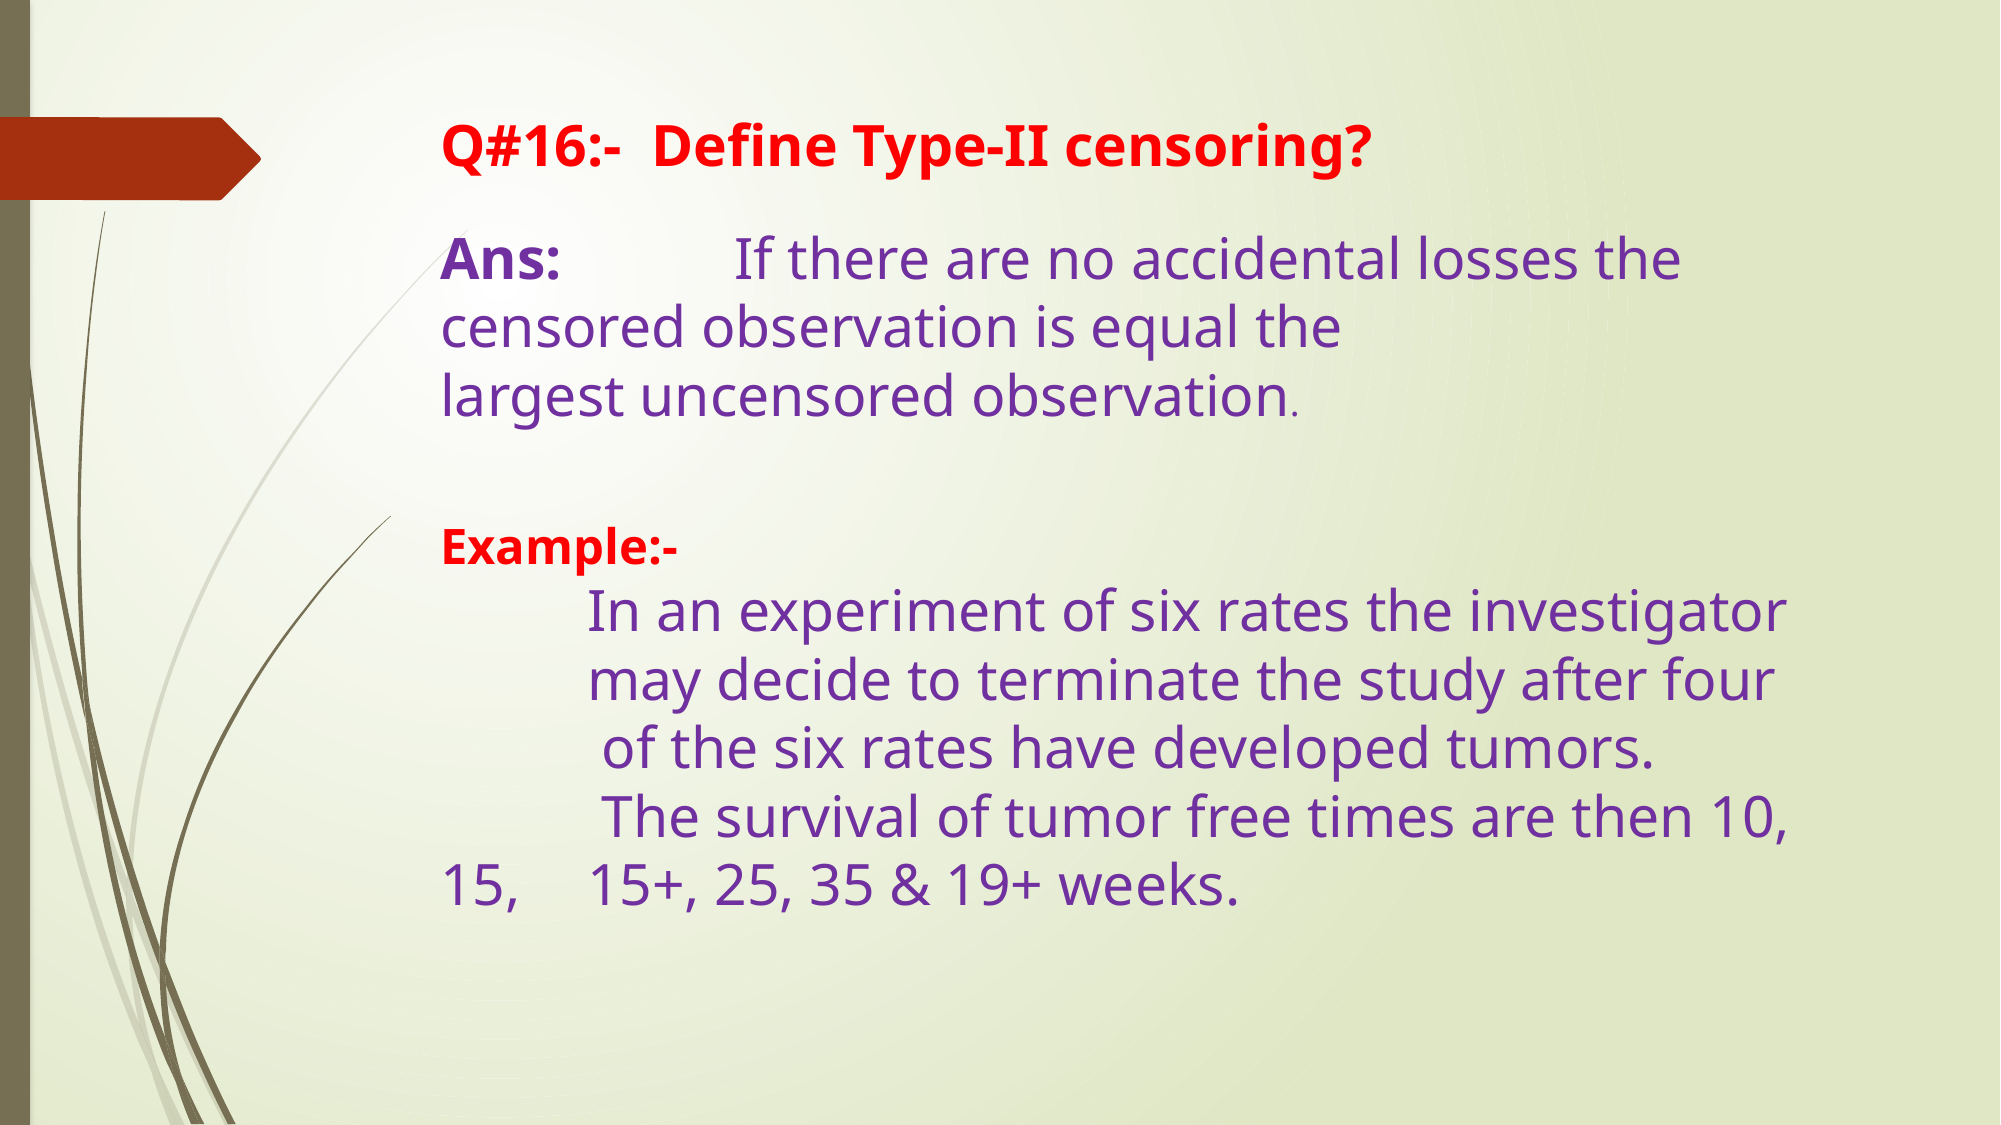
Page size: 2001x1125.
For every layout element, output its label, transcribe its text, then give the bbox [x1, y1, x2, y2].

title Q#16:- Define Type-II censoring? Ans: If there are no accidental losses the censored observation is equal the largest uncensored observation. Example:- In an experiment of six rates the investigator may decide to terminate the study after four of the six rates have developed tumors. The survival of tumor free times are then 10, 15, 15+, 25, 35 & 19+ weeks. [425, 102, 1888, 1021]
